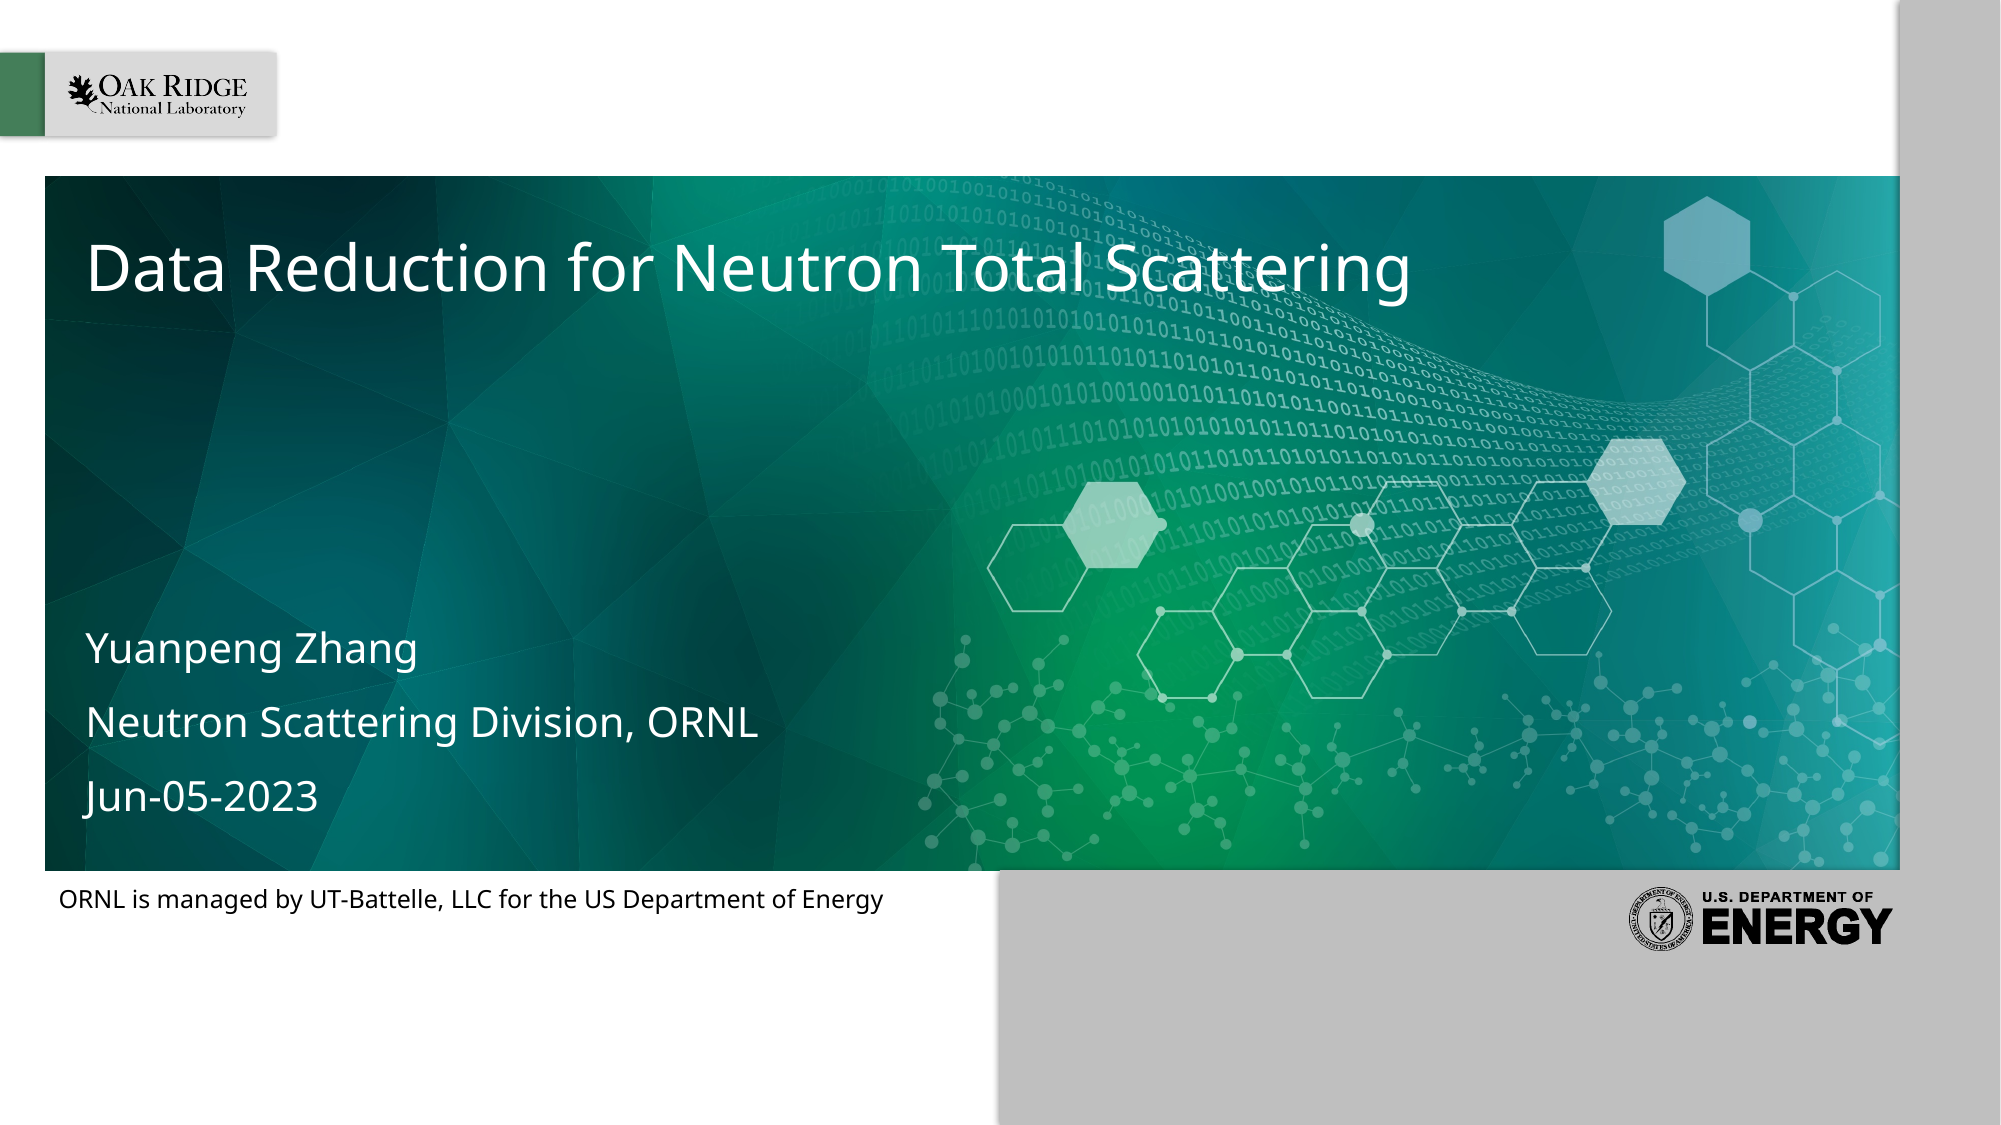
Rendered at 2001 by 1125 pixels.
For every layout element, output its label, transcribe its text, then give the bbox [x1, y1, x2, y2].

picture [45, 176, 1899, 871]
title Data Reduction for Neutron Total Scattering [70, 227, 1902, 314]
picture [67, 74, 247, 118]
picture [1629, 887, 1893, 951]
subtitle Yuanpeng Zhang Neutron Scattering Division, ORNL Jun-05-2023 [70, 540, 964, 825]
